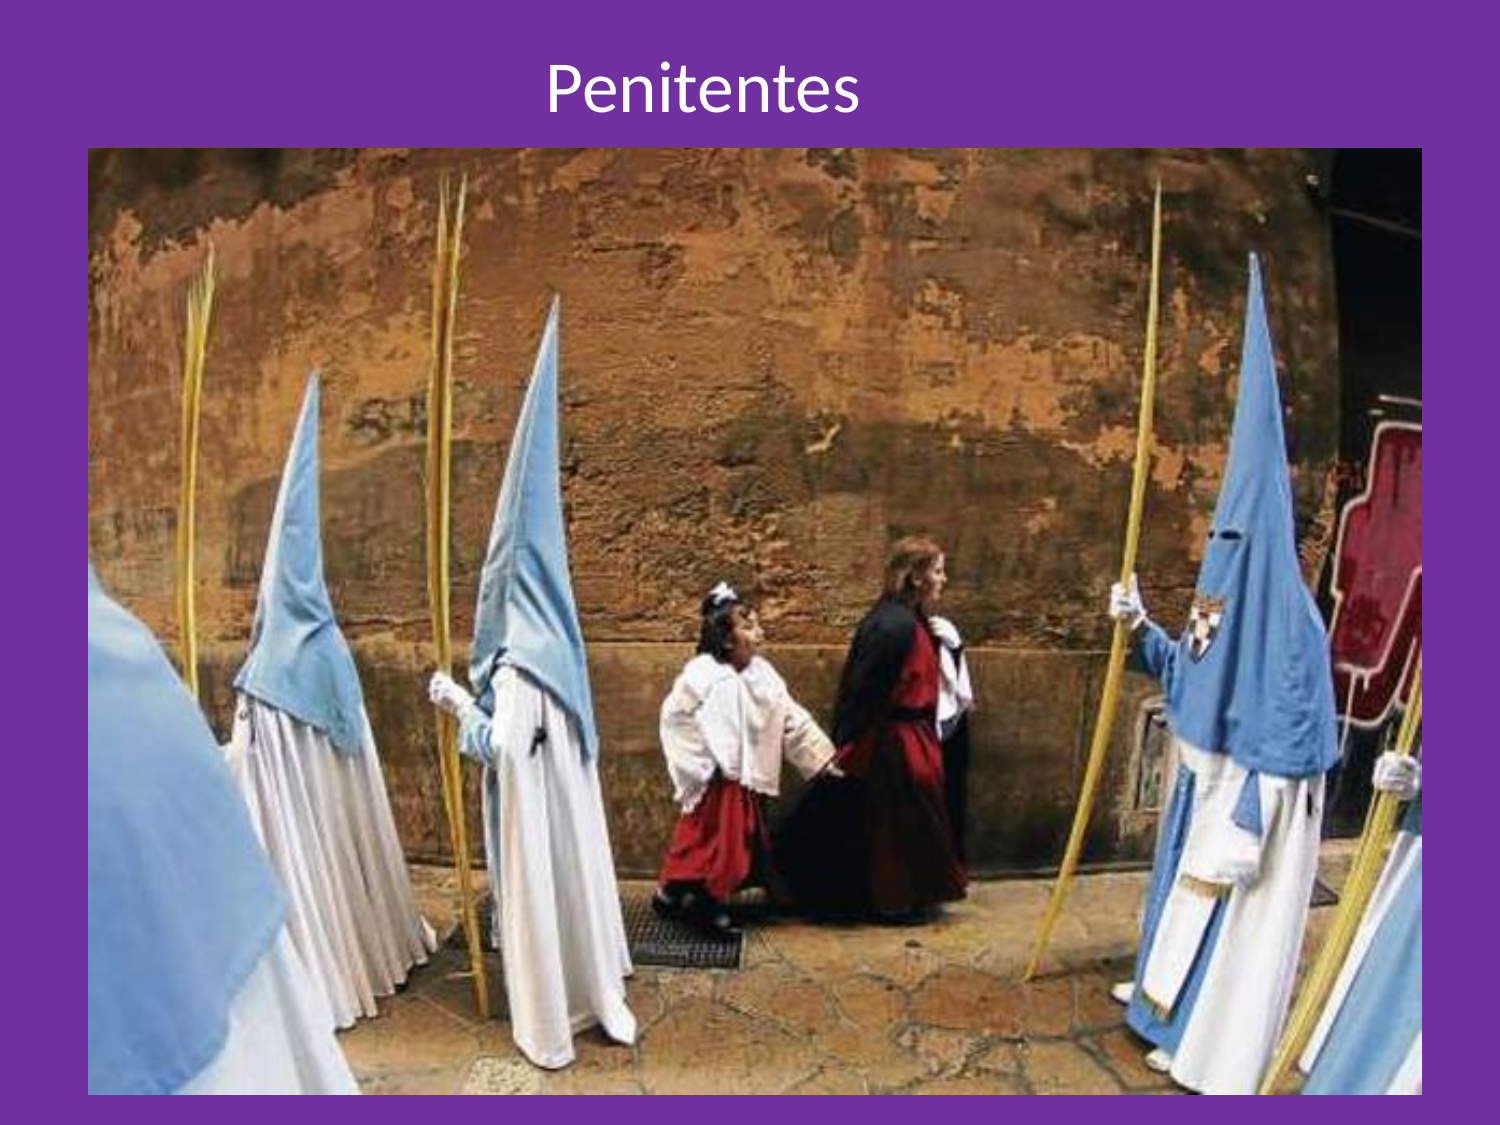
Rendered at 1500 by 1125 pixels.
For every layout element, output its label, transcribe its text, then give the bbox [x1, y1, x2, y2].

title Penitentes [112, 30, 1296, 135]
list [88, 148, 1422, 1095]
